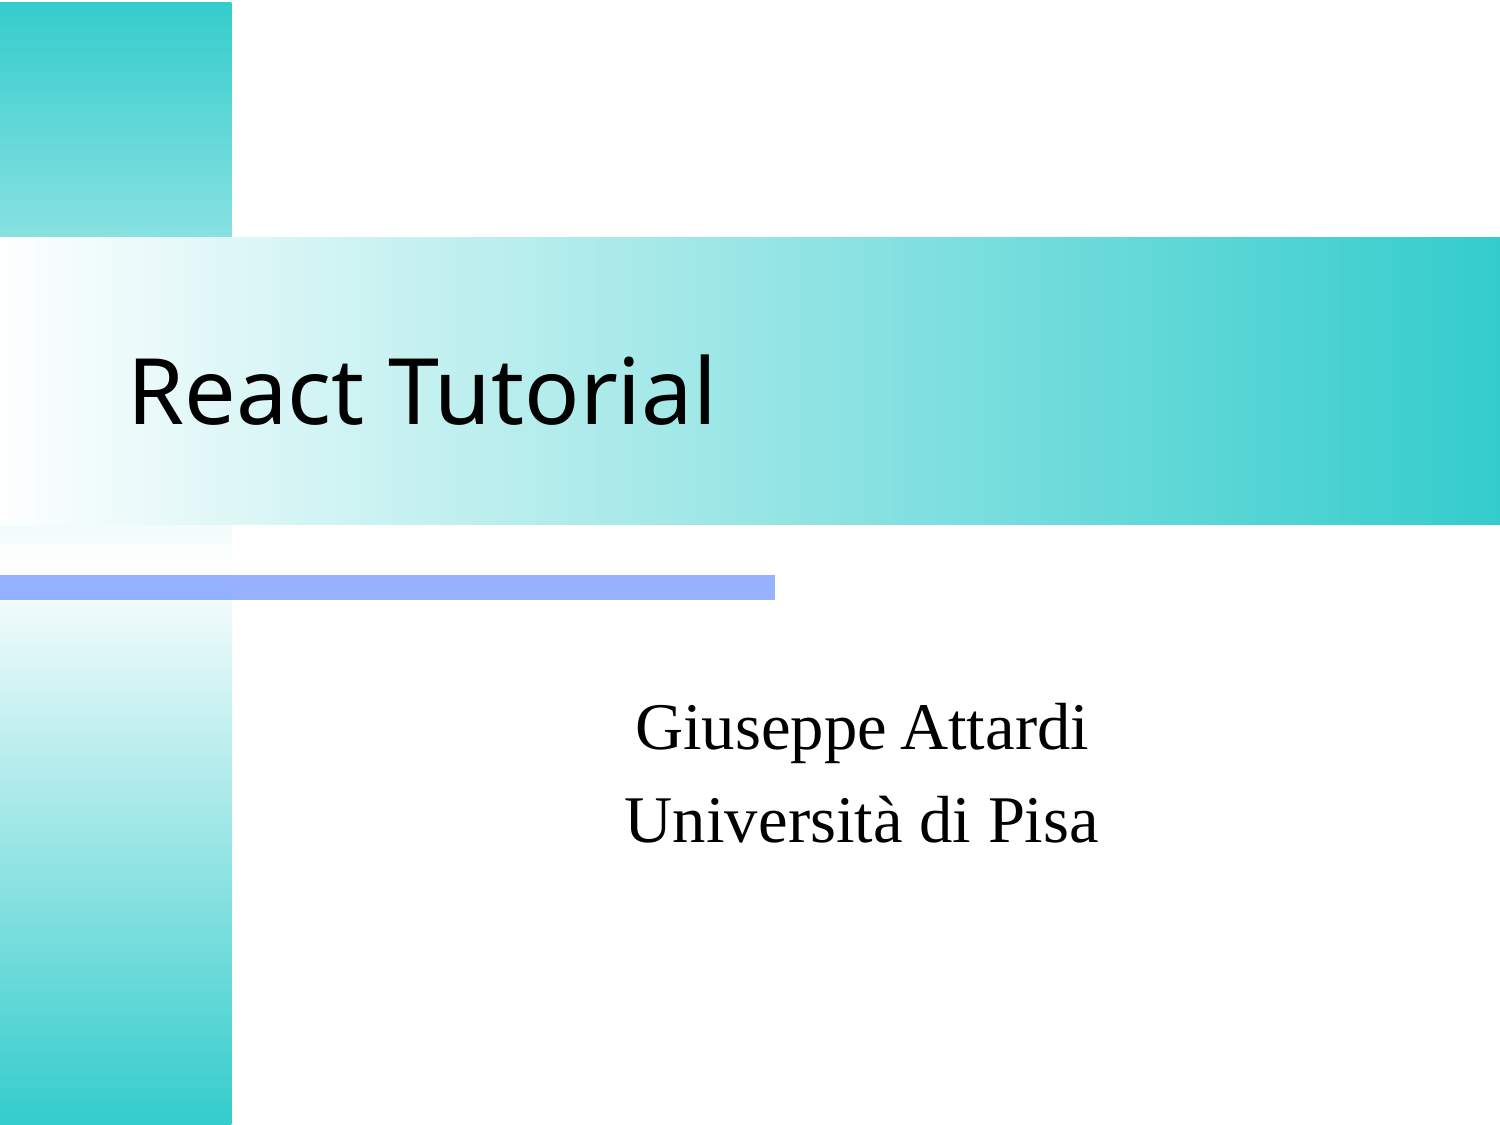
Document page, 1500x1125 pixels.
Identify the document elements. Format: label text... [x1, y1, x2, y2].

title React Tutorial [112, 275, 1388, 500]
subtitle Giuseppe Attardi Università di Pisa [337, 675, 1388, 963]
